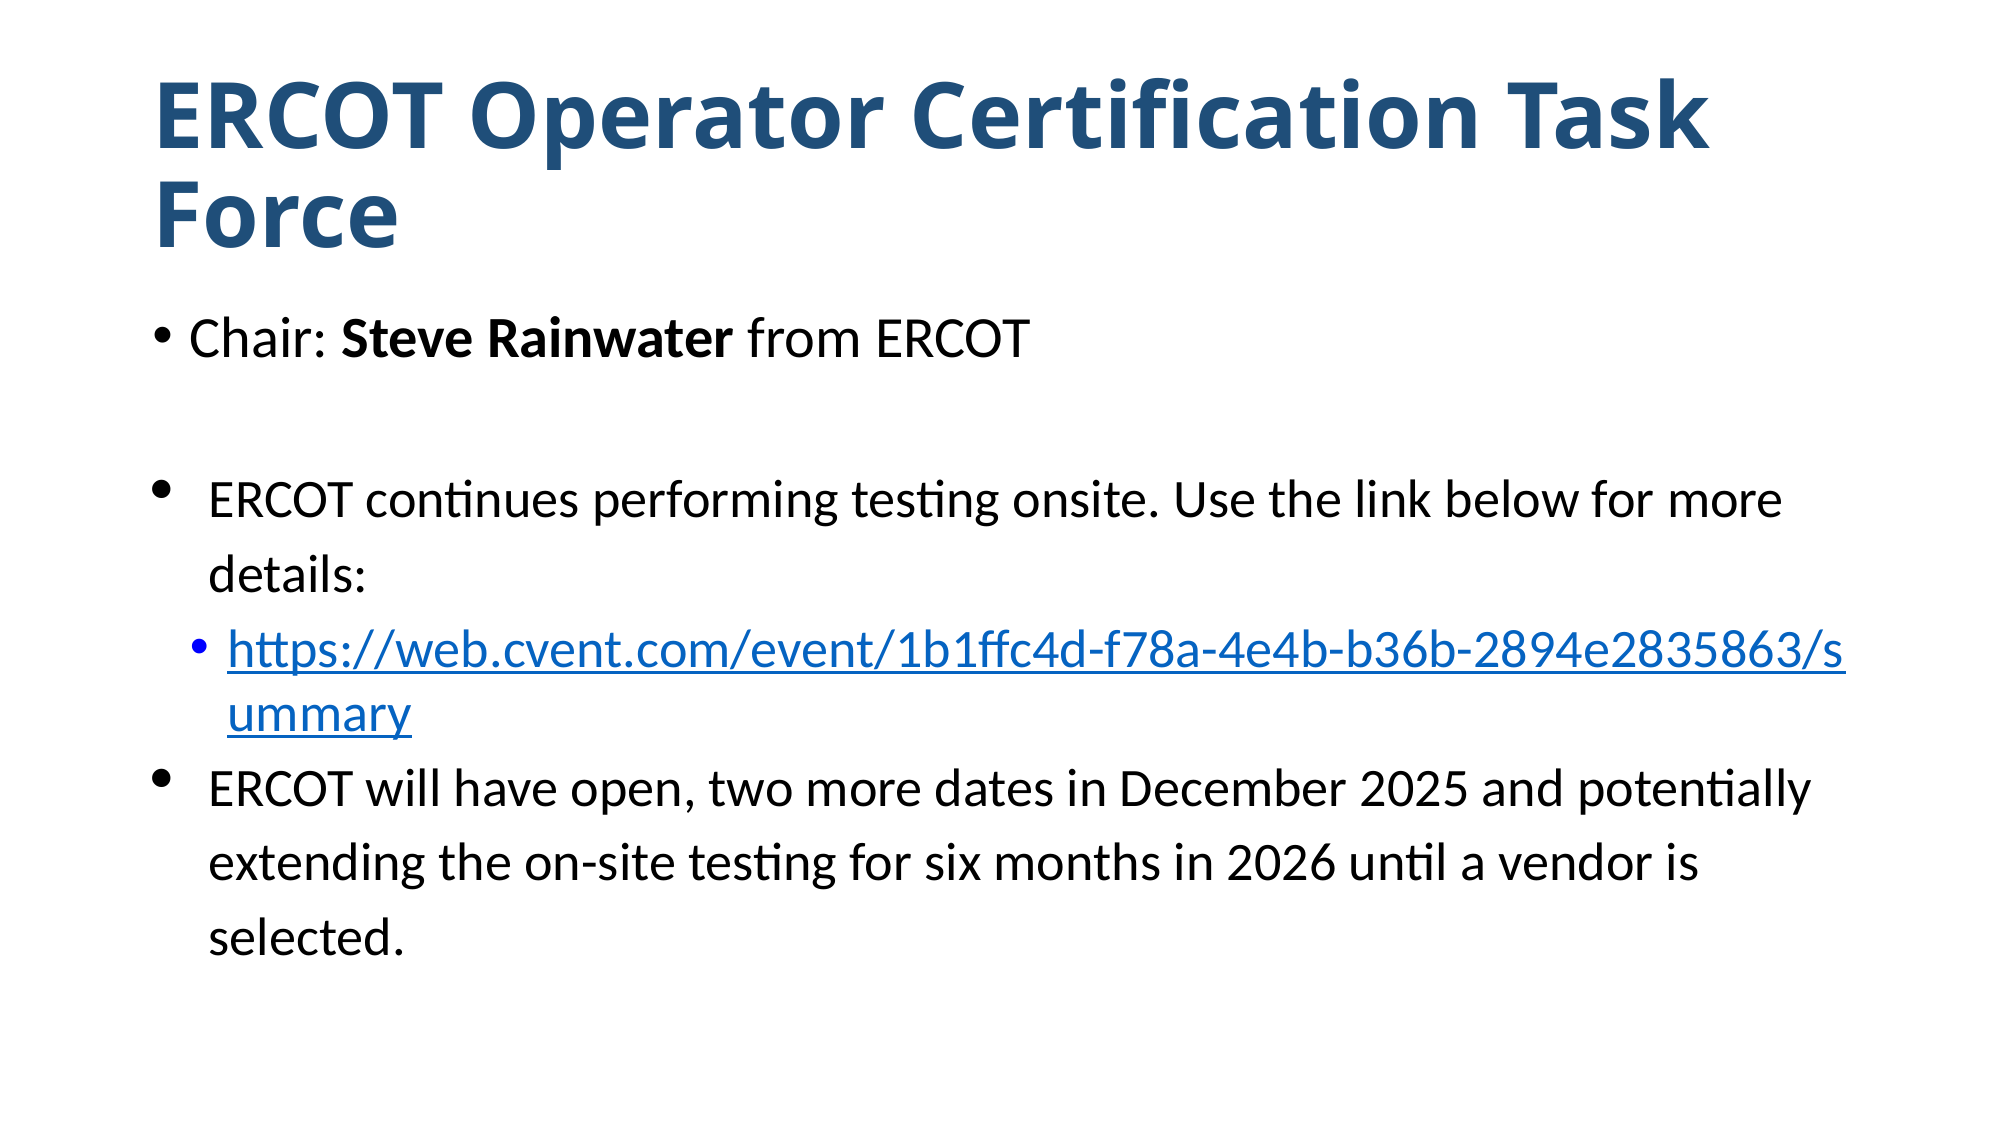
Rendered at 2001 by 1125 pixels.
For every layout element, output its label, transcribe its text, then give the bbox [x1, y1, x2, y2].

list Chair: Steve Rainwater from ERCOT ERCOT continues performing testing onsite. Use the link below for more details: https://web.cvent.com/event/1b1ffc4d-f78a-4e4b-b36b-2894e2835863/summary ERCOT will have open, two more dates in December 2025 and potentially extending the on-site testing for six months in 2026 until a vendor is selected. [137, 299, 1863, 1047]
title ERCOT Operator Certification Task Force [137, 59, 1863, 278]
